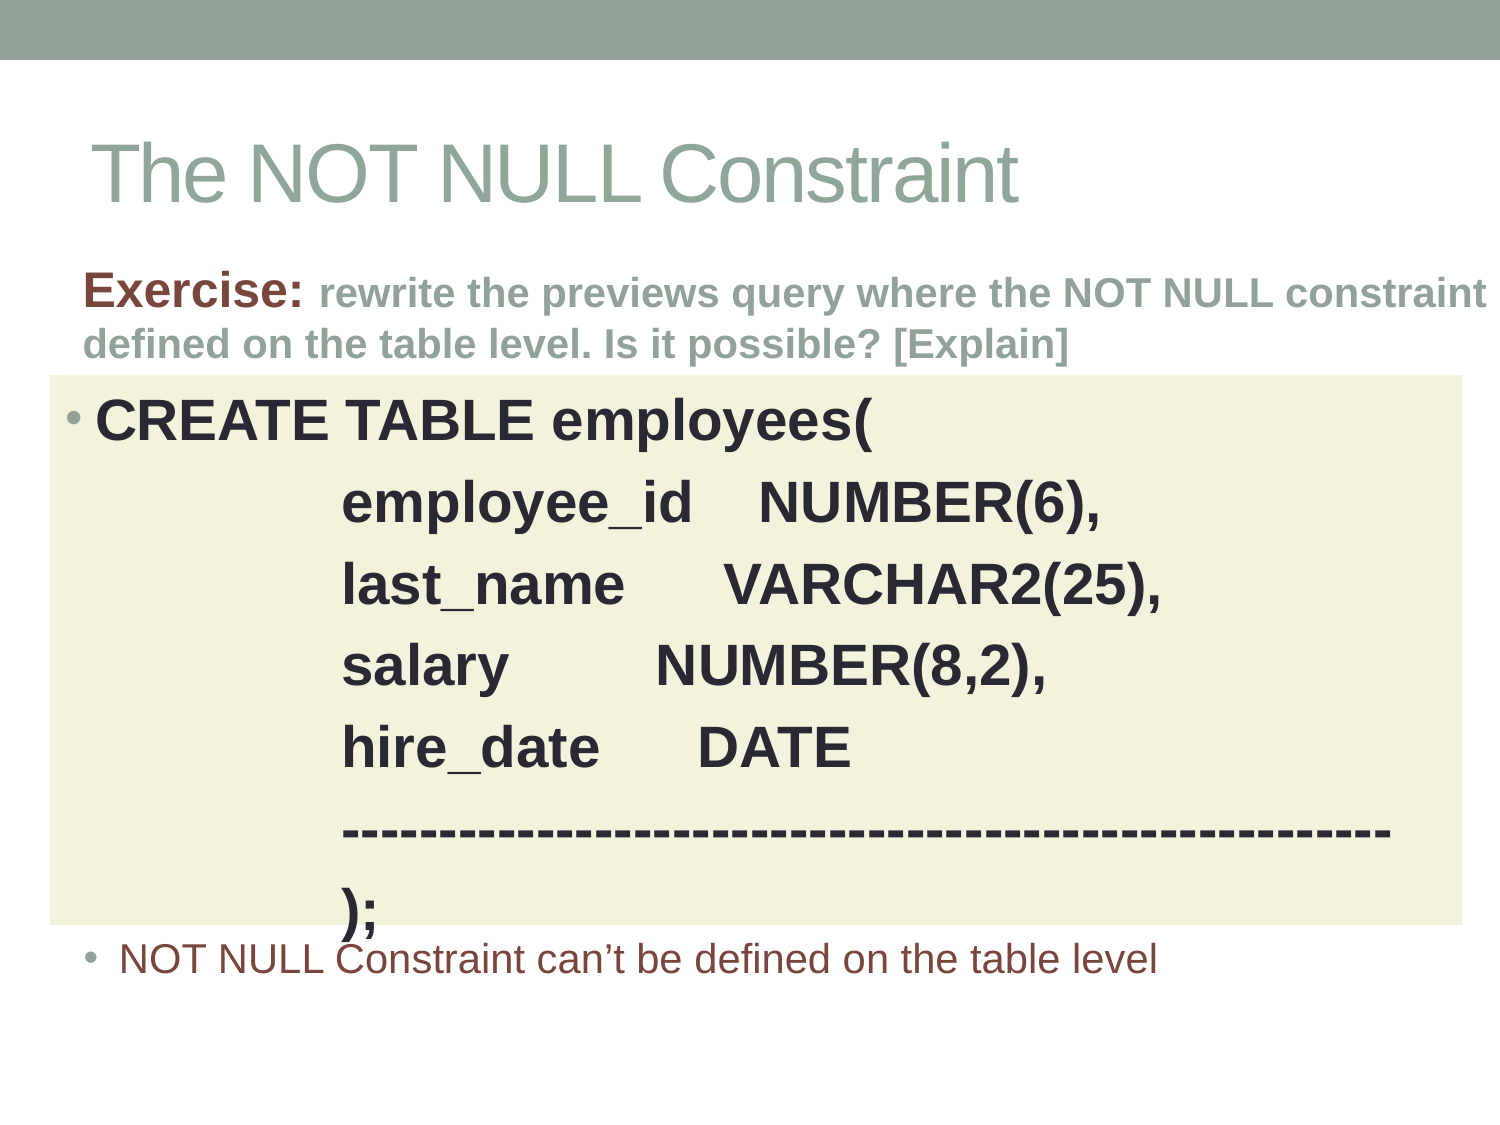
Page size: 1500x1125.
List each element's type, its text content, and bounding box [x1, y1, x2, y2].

text_box NOT NULL Constraint can’t be defined on the table level [68, 924, 1185, 990]
title The NOT NULL Constraint [75, 87, 1425, 249]
list CREATE TABLE employees( employee_id NUMBER(6), last_name VARCHAR2(25), salary NUMBER(8,2), hire_date DATE ------------------------------------------------------ ); [50, 375, 1463, 925]
text_box Exercise: rewrite the previews query where the NOT NULL constraint defined on the table level. Is it possible? [Explain] [67, 249, 1500, 375]
